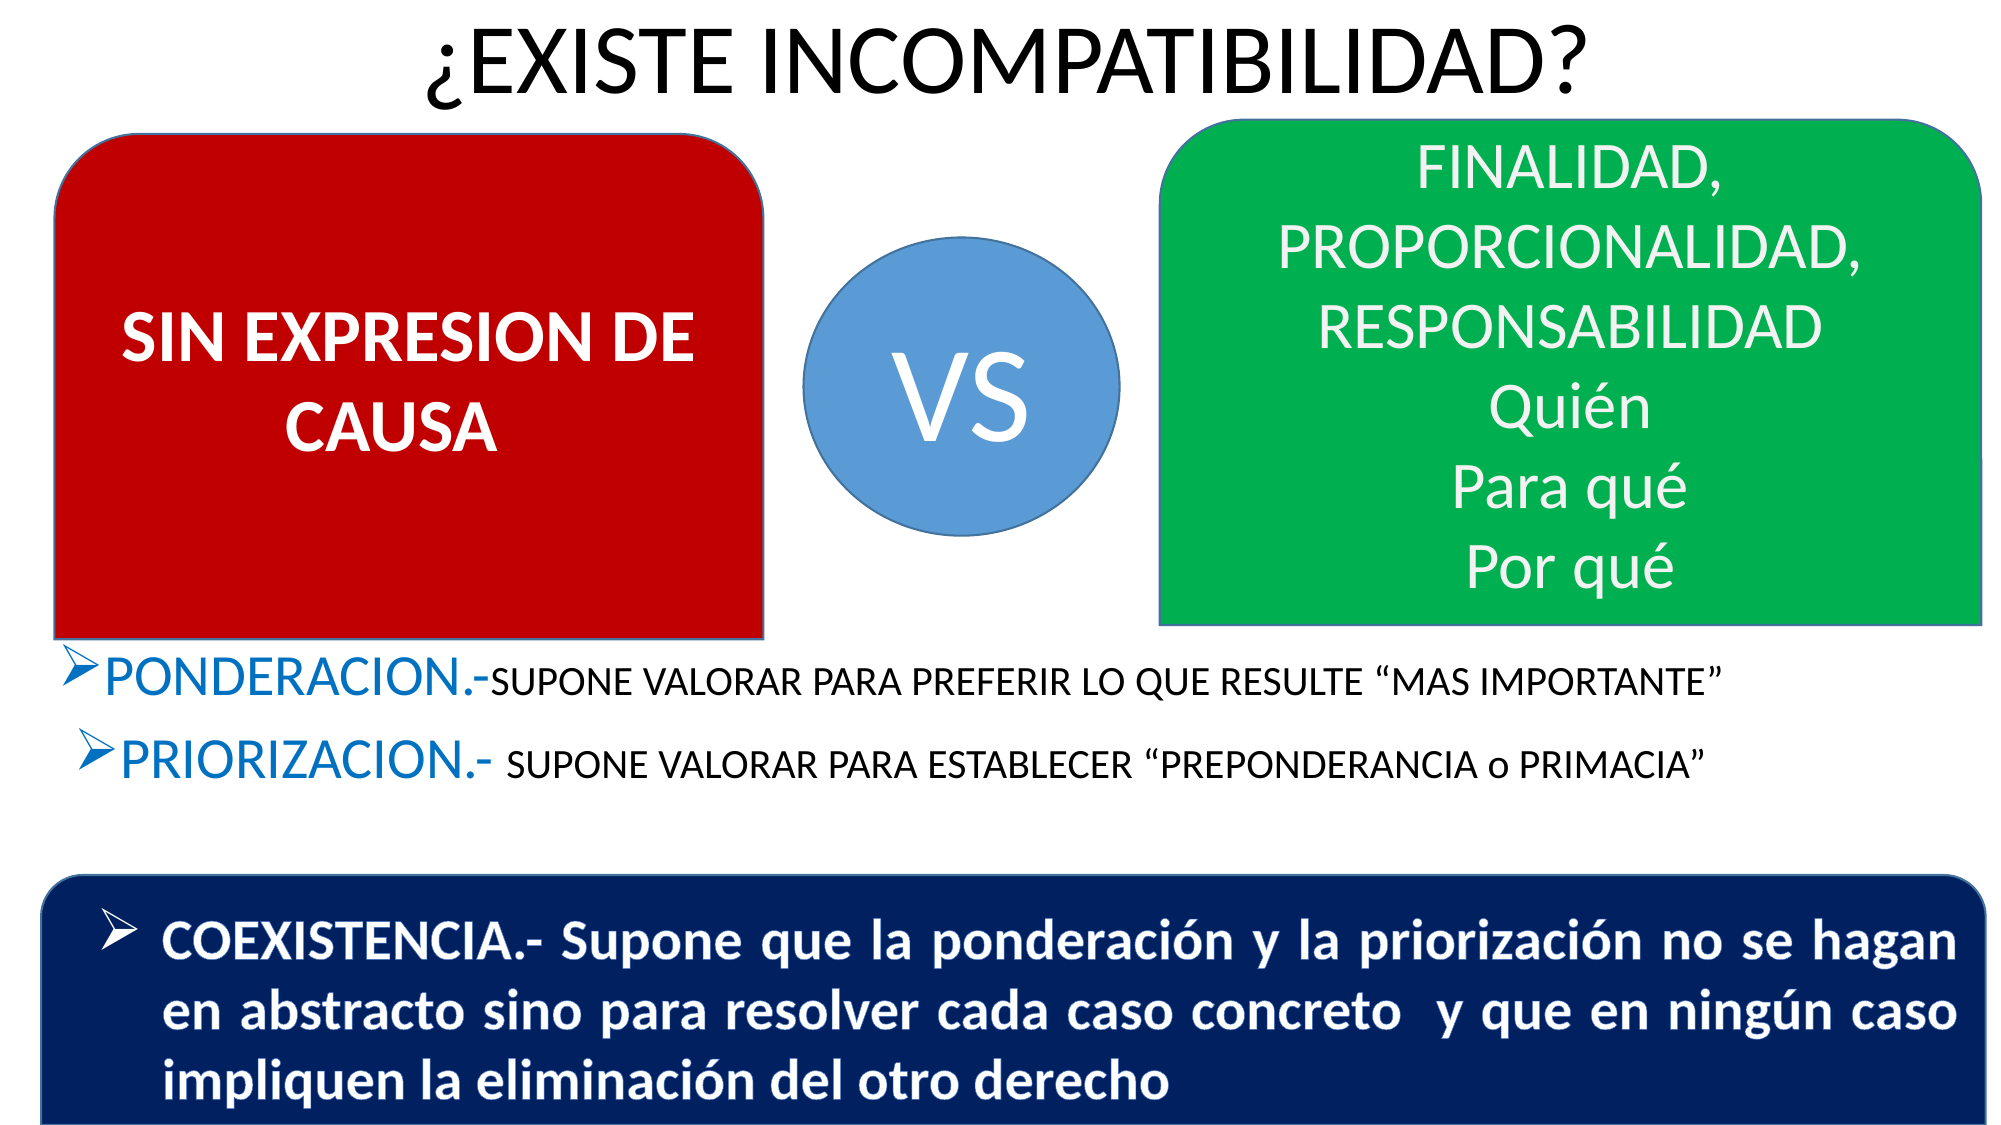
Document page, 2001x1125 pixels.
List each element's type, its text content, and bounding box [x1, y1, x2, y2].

text_box SIN EXPRESION DE CAUSA [53, 132, 765, 641]
list ¿EXISTE INCOMPATIBILIDAD? PONDERACION.-SUPONE VALORAR PARA PREFERIR LO QUE RESULTE “MAS IMPORTANTE” PRIORIZACION.- SUPONE VALORAR PARA ESTABLECER “PREPONDERANCIA o PRIMACIA” [14, 0, 2000, 1125]
text_box FINALIDAD, PROPORCIONALIDAD, RESPONSABILIDAD Quién Para qué Por qué [1158, 118, 1983, 627]
text_box COEXISTENCIA.- Supone que la ponderación y la priorización no se hagan en abstracto sino para resolver cada caso concreto y que en ningún caso impliquen la eliminación del otro derecho [40, 873, 1987, 1125]
text_box VS [802, 236, 1121, 537]
